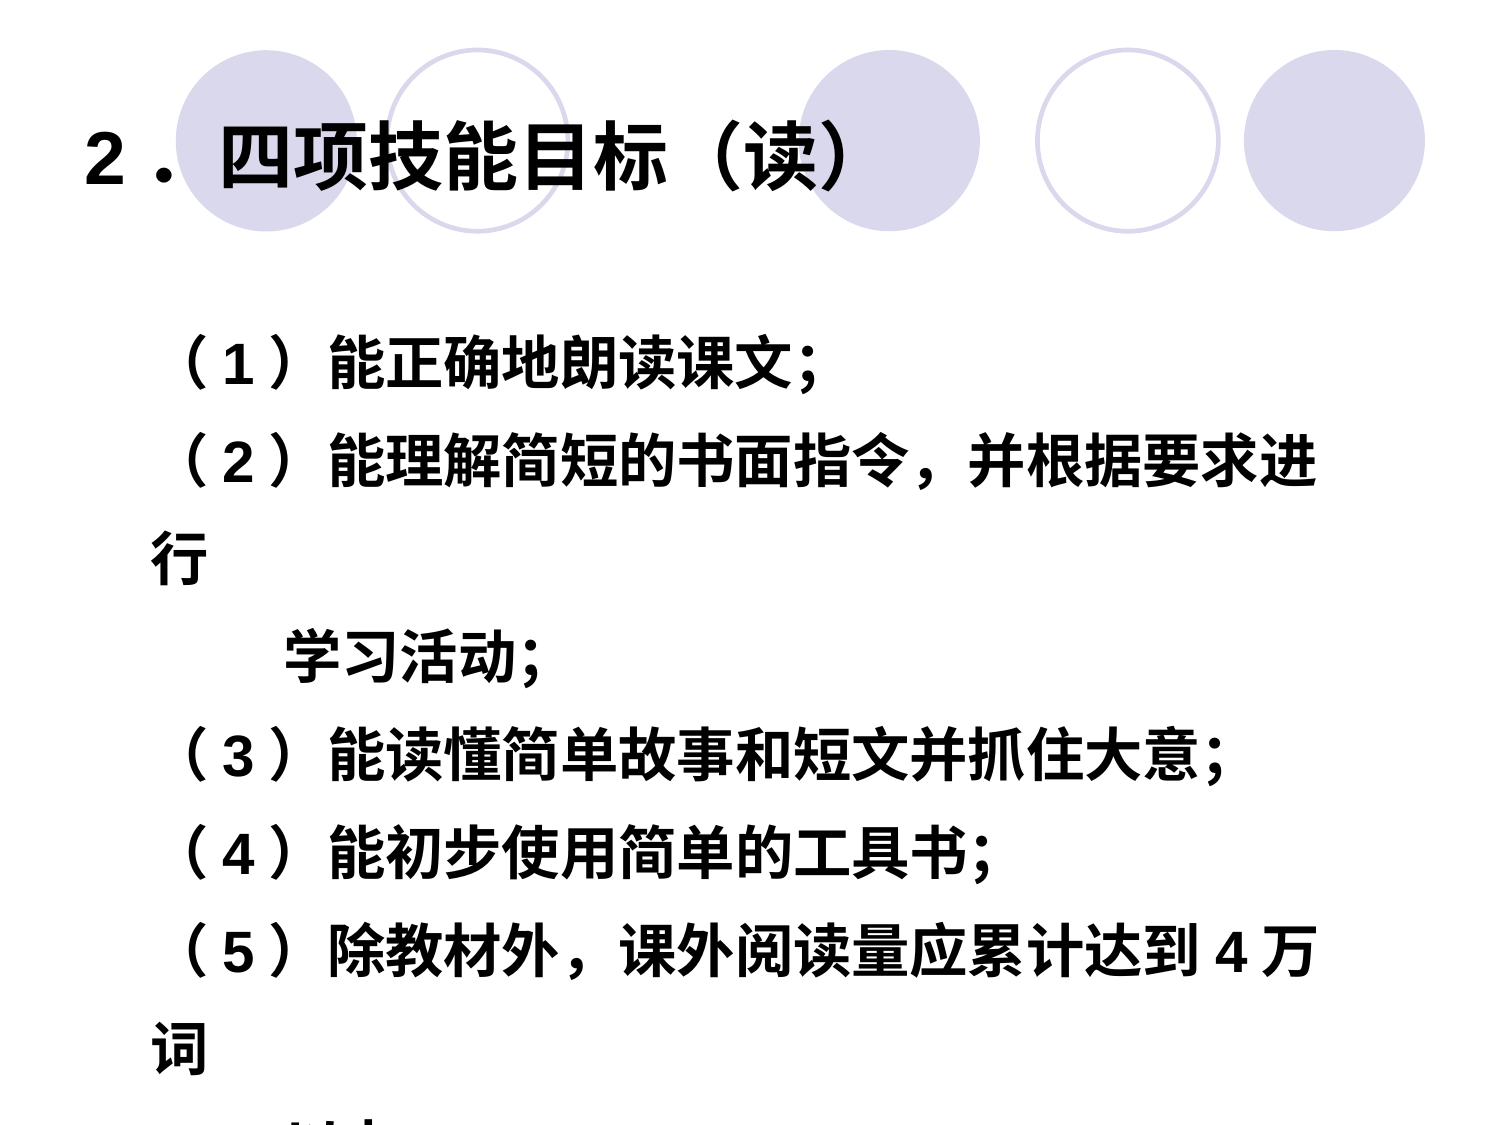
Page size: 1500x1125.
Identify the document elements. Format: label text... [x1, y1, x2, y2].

text_box 2．四项技能目标（读） [69, 101, 909, 207]
text_box （1）能正确地朗读课文； （2）能理解简短的书面指令，并根据要求进行 学习活动； （3）能读懂简单故事和短文并抓住大意； （4）能初步使用简单的工具书； （5）除教材外，课外阅读量应累计达到4万词 以上。 [135, 290, 1376, 1125]
